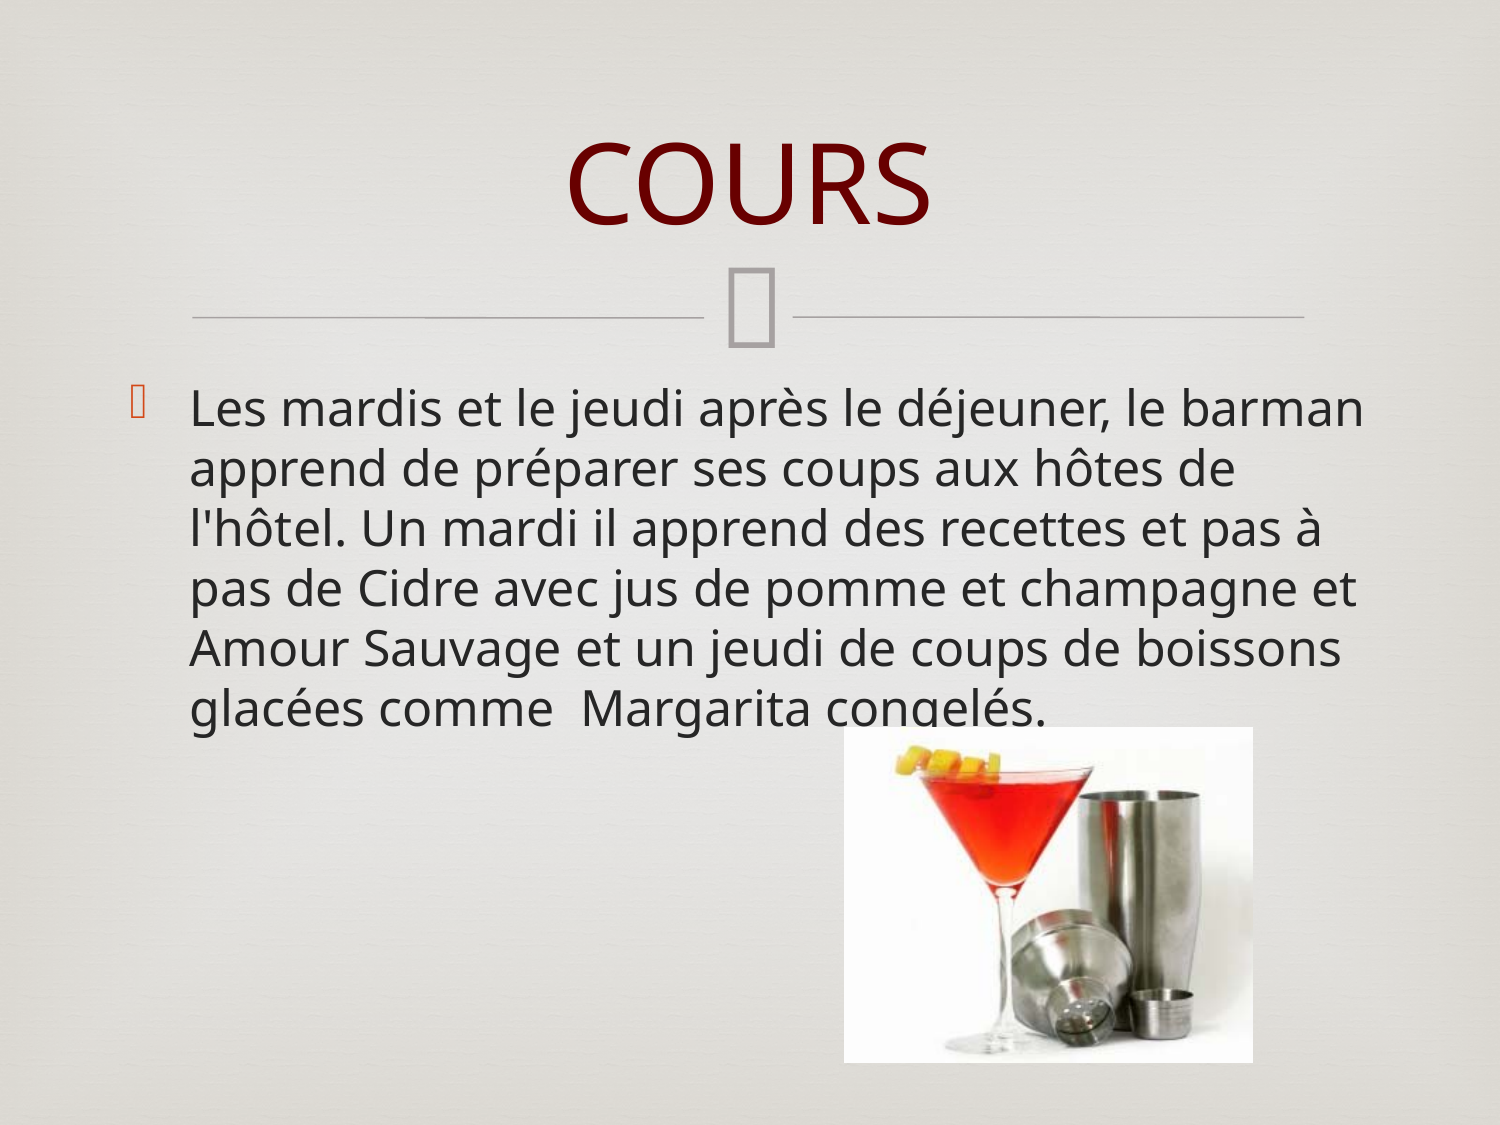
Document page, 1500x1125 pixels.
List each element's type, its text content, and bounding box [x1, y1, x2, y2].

title COURS [112, 93, 1386, 267]
list Les mardis et le jeudi après le déjeuner, le barman apprend de préparer ses coups aux hôtes de l'hôtel. Un mardi il apprend des recettes et pas à pas de Cidre avec jus de pomme et champagne et Amour Sauvage et un jeudi de coups de boissons glacées comme Margarita congelés. [114, 368, 1386, 1005]
picture [844, 727, 1254, 1064]
